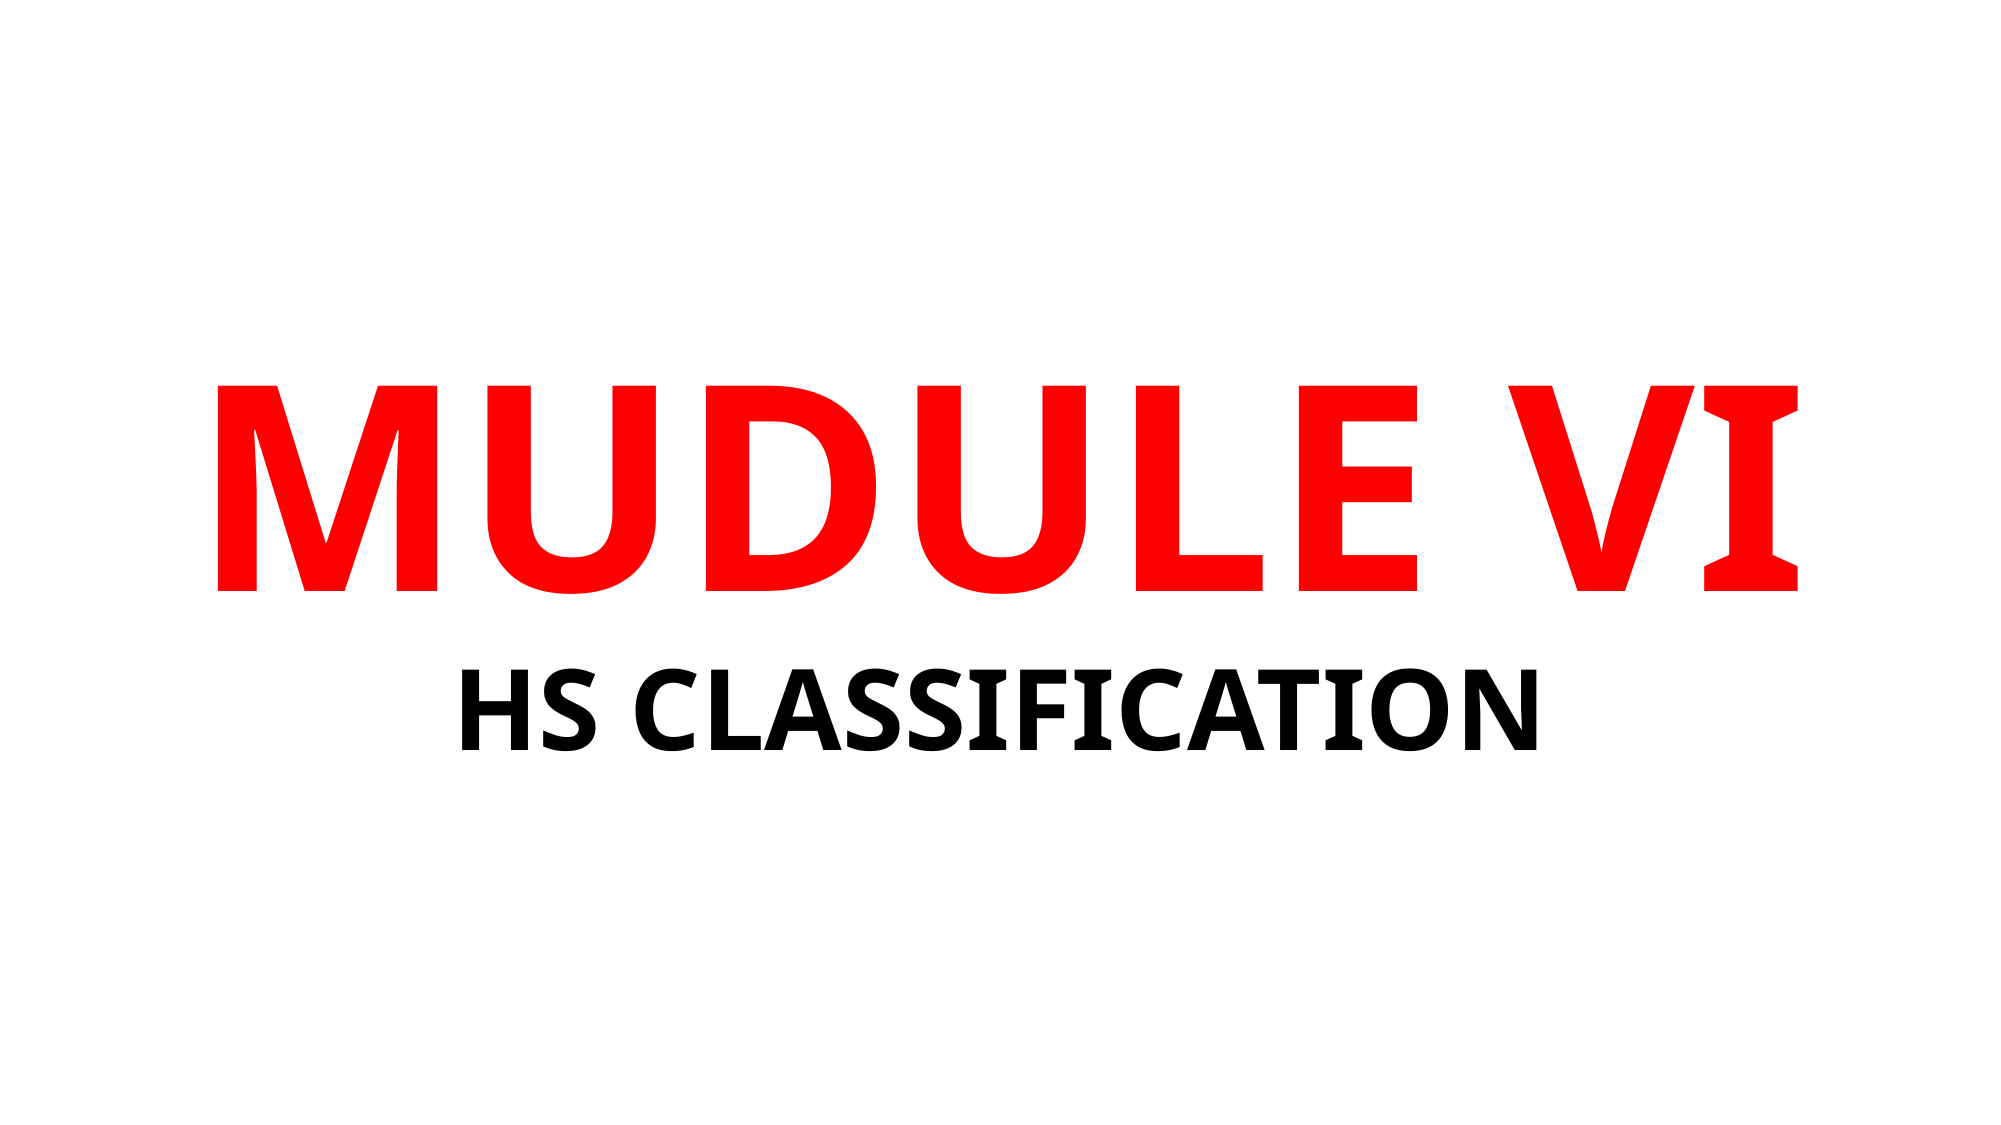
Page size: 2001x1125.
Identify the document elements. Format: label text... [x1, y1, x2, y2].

title MUDULE VI HS CLASSIFICATION [0, 227, 2000, 890]
